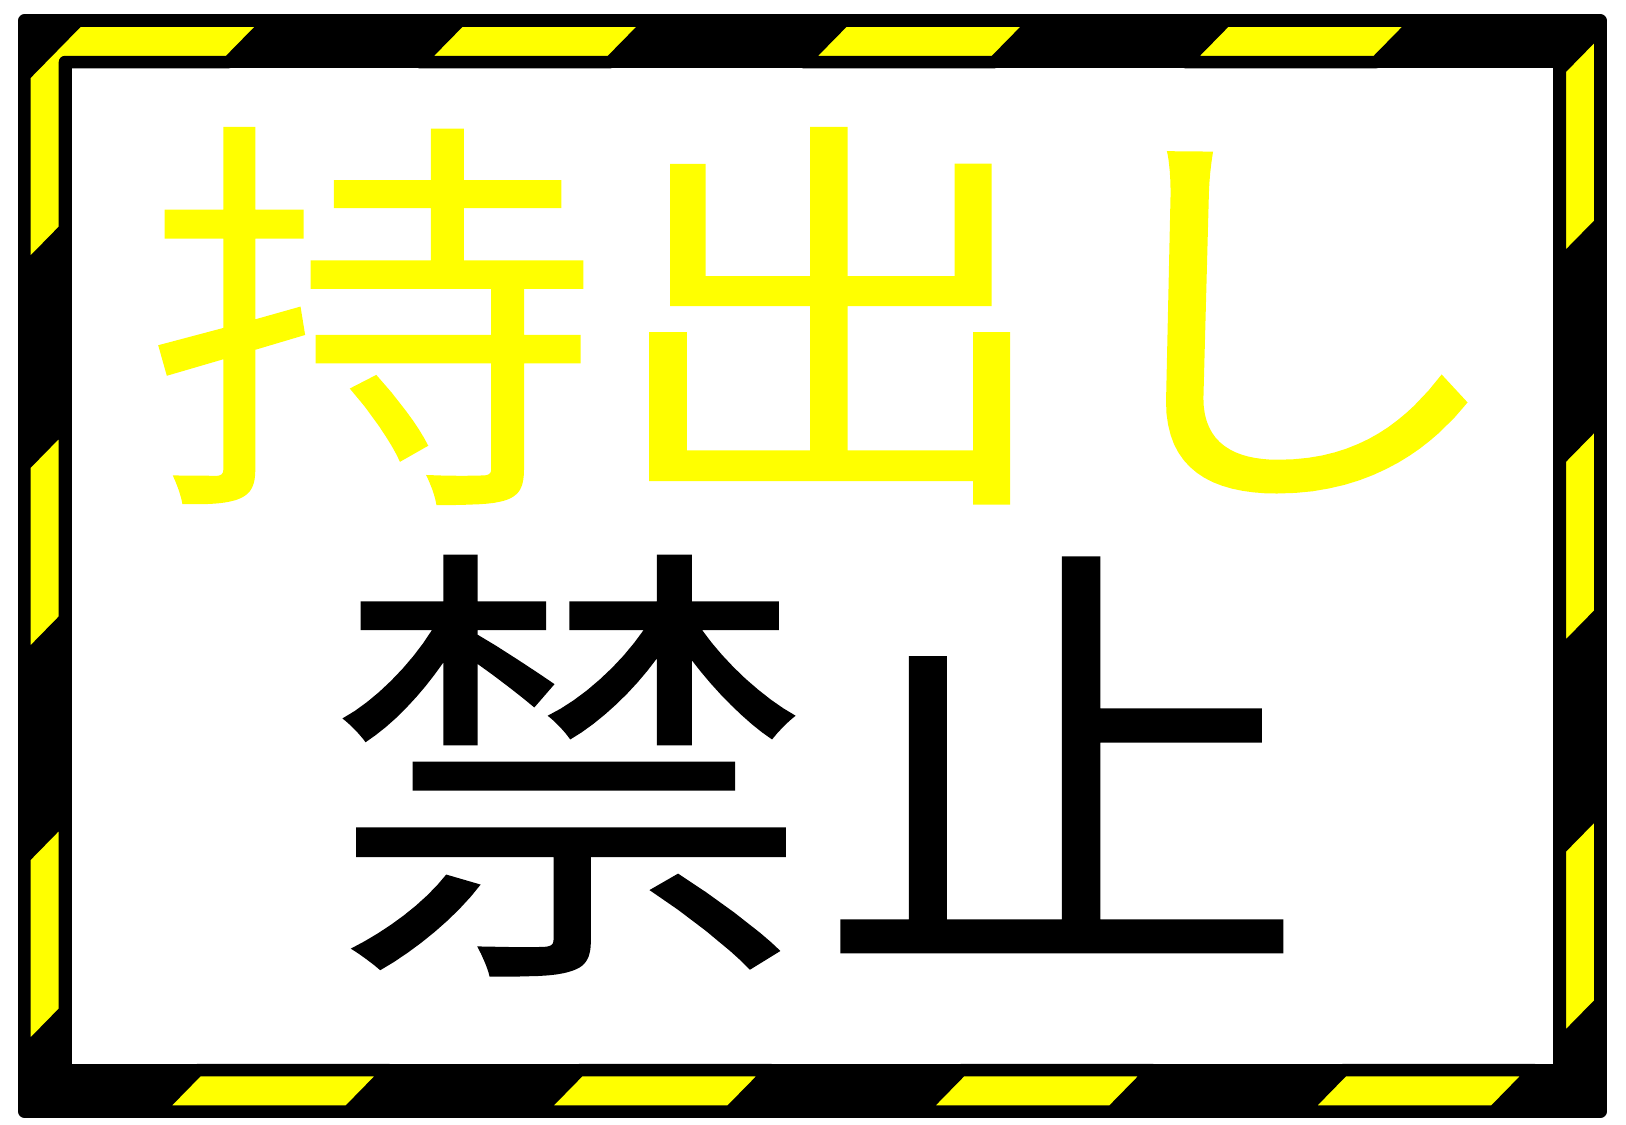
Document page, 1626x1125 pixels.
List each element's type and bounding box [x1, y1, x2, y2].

text_box [24, 20, 1601, 1112]
